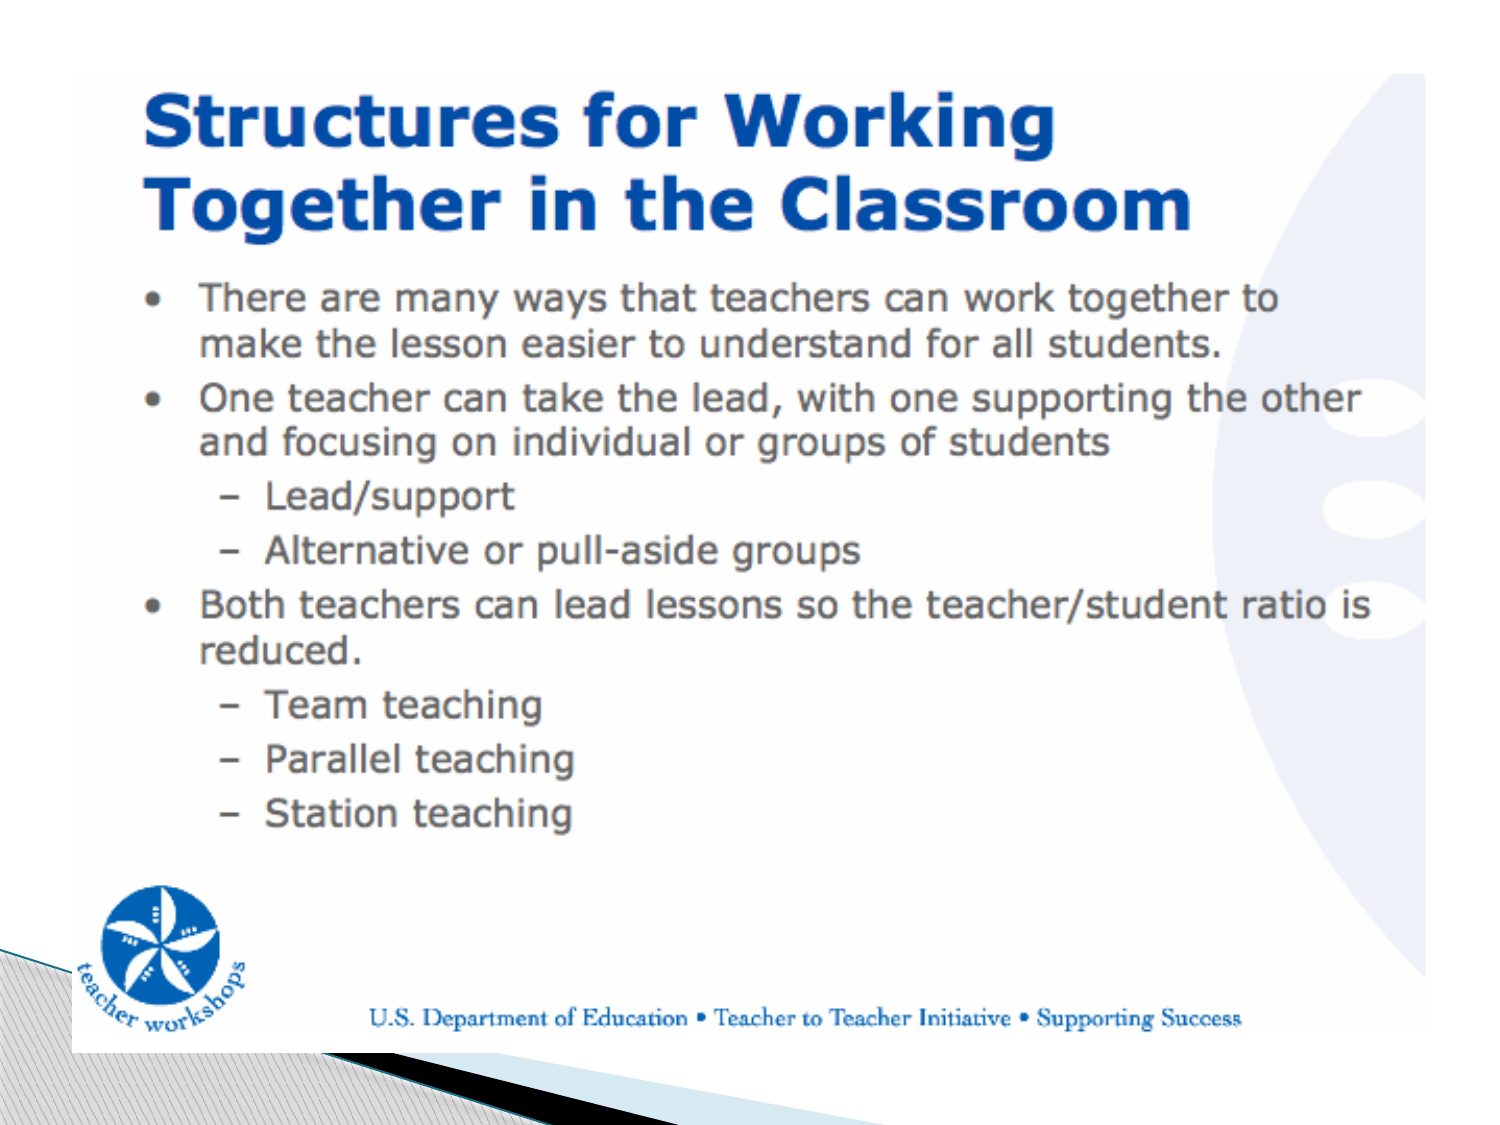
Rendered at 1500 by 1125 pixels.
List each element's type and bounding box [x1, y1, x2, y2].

picture [72, 72, 1428, 1053]
